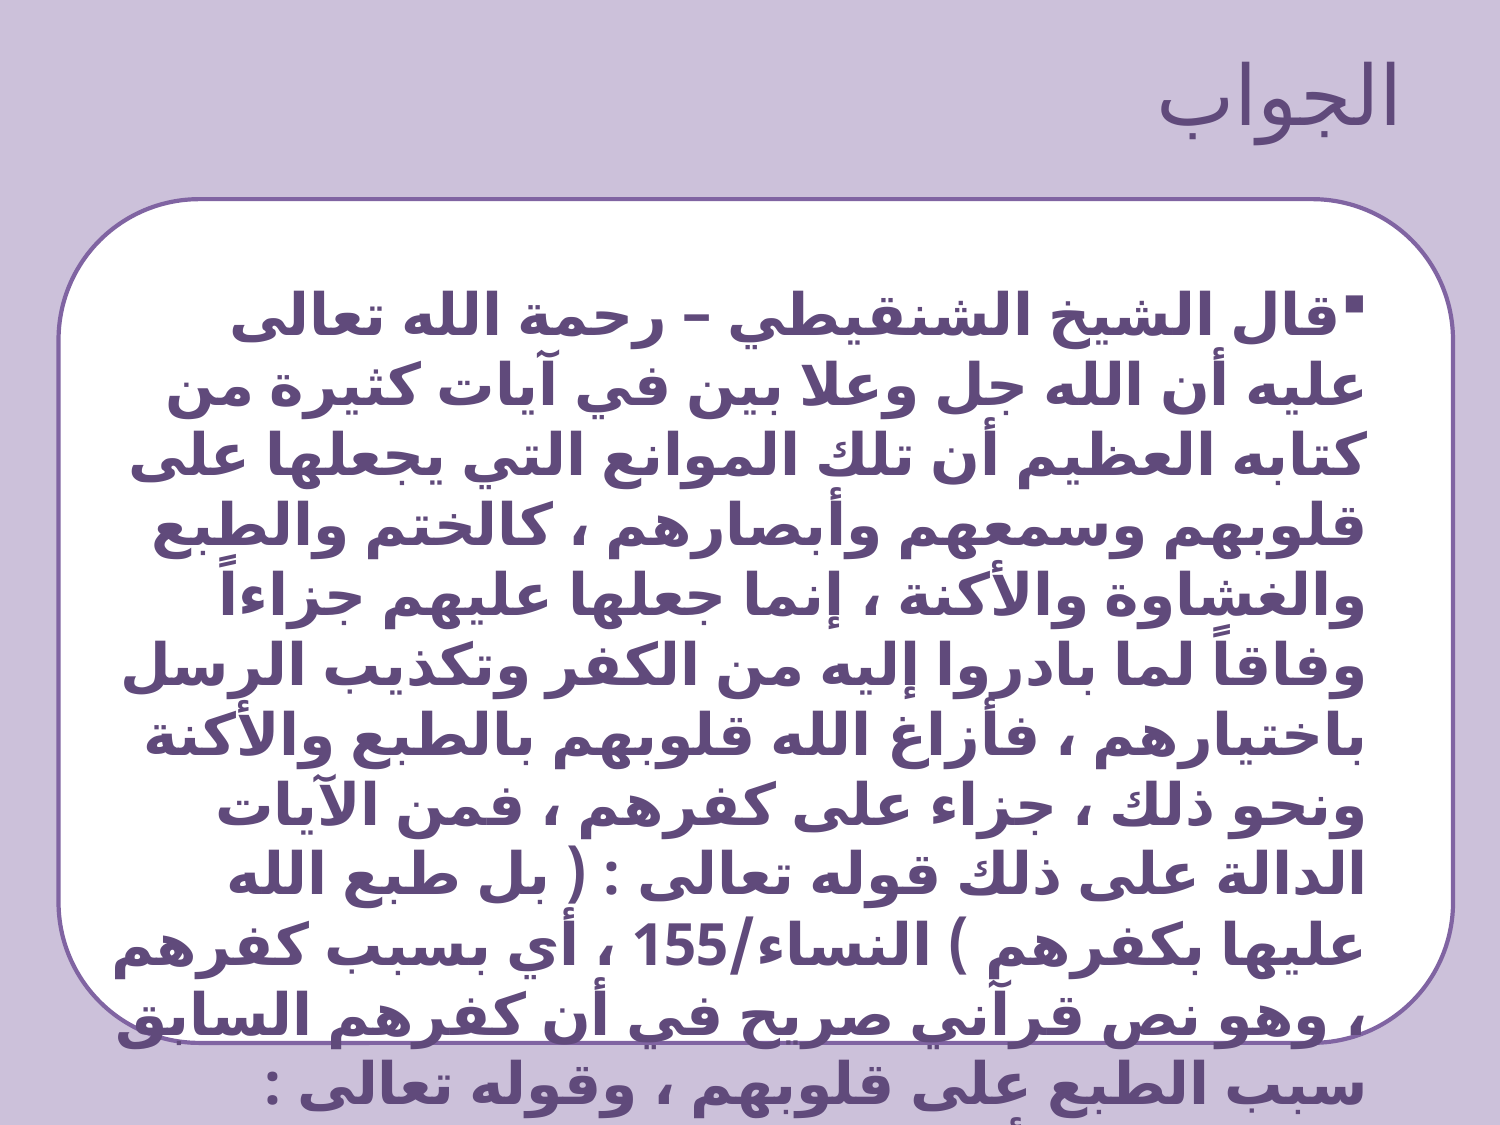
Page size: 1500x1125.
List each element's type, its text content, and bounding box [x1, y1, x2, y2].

text_box الجواب [1101, 35, 1418, 150]
text_box [56, 197, 1456, 1027]
text_box قال الشيخ الشنقيطي – رحمة الله تعالى عليه أن الله جل وعلا بين في آيات كثيرة من كتابه العظيم أن تلك الموانع التي يجعلها على قلوبهم وسمعهم وأبصارهم ، كالختم والطبع والغشاوة والأكنة ، إنما جعلها عليهم جزاءاً وفاقاً لما بادروا إليه من الكفر وتكذيب الرسل باختيارهم ، فأزاغ الله قلوبهم بالطبع والأكنة ونحو ذلك ، جزاء على كفرهم ، فمن الآيات الدالة على ذلك قوله تعالى : ( بل طبع الله عليها بكفرهم ) النساء/155 ، أي بسبب كفرهم ، وهو نص قرآني صريح في أن كفرهم السابق سبب الطبع على قلوبهم ، وقوله تعالى : ( فلما زاغوا أزاغ الله قلوبهم ) الصف/ 5 [93, 269, 1383, 1125]
